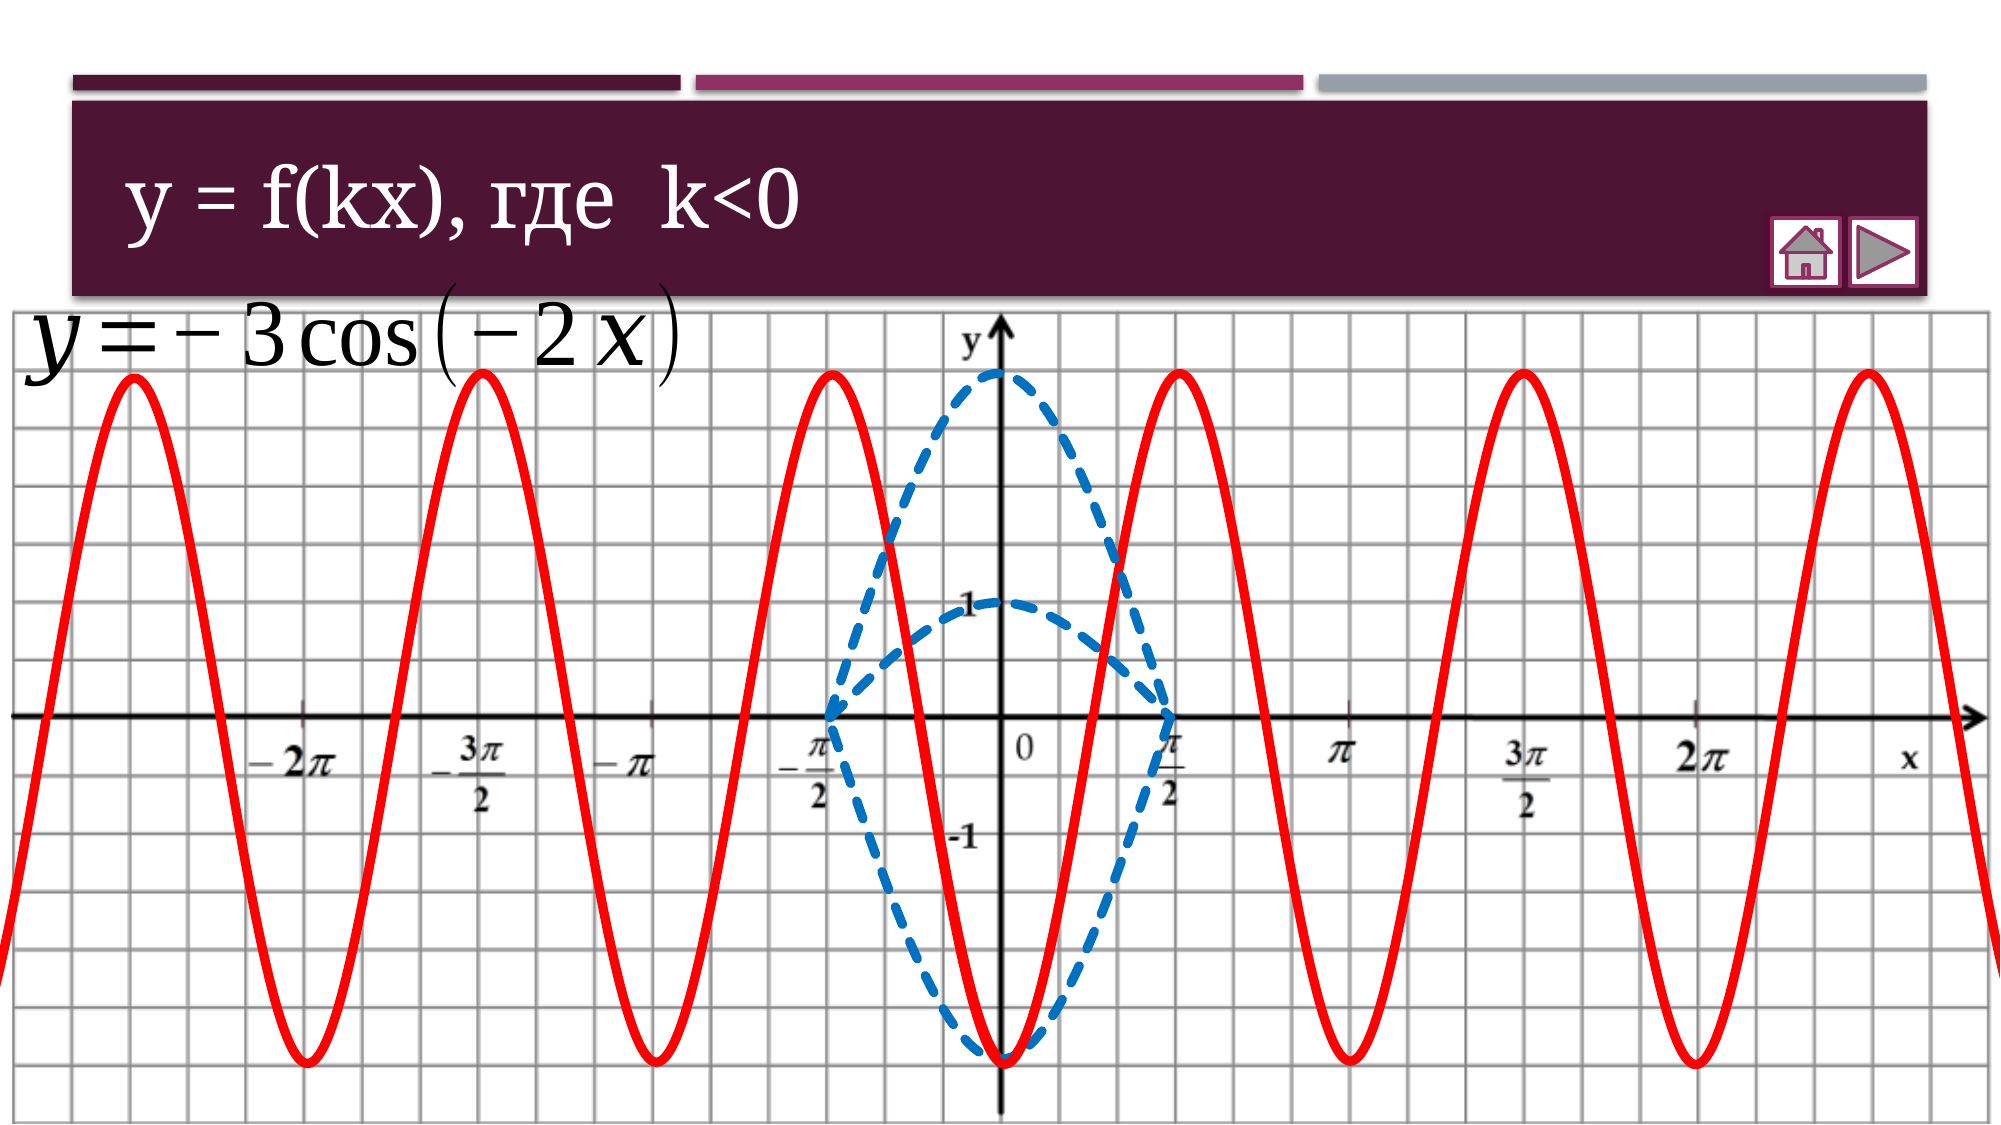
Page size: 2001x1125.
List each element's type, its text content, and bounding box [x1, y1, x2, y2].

text_box [1770, 216, 1842, 284]
text_box [1851, 216, 1919, 284]
picture [10, 286, 2000, 372]
picture [10, 1070, 2000, 1125]
title y = f(kx), где k<0 [110, 106, 1761, 253]
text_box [0, 372, 2000, 1070]
